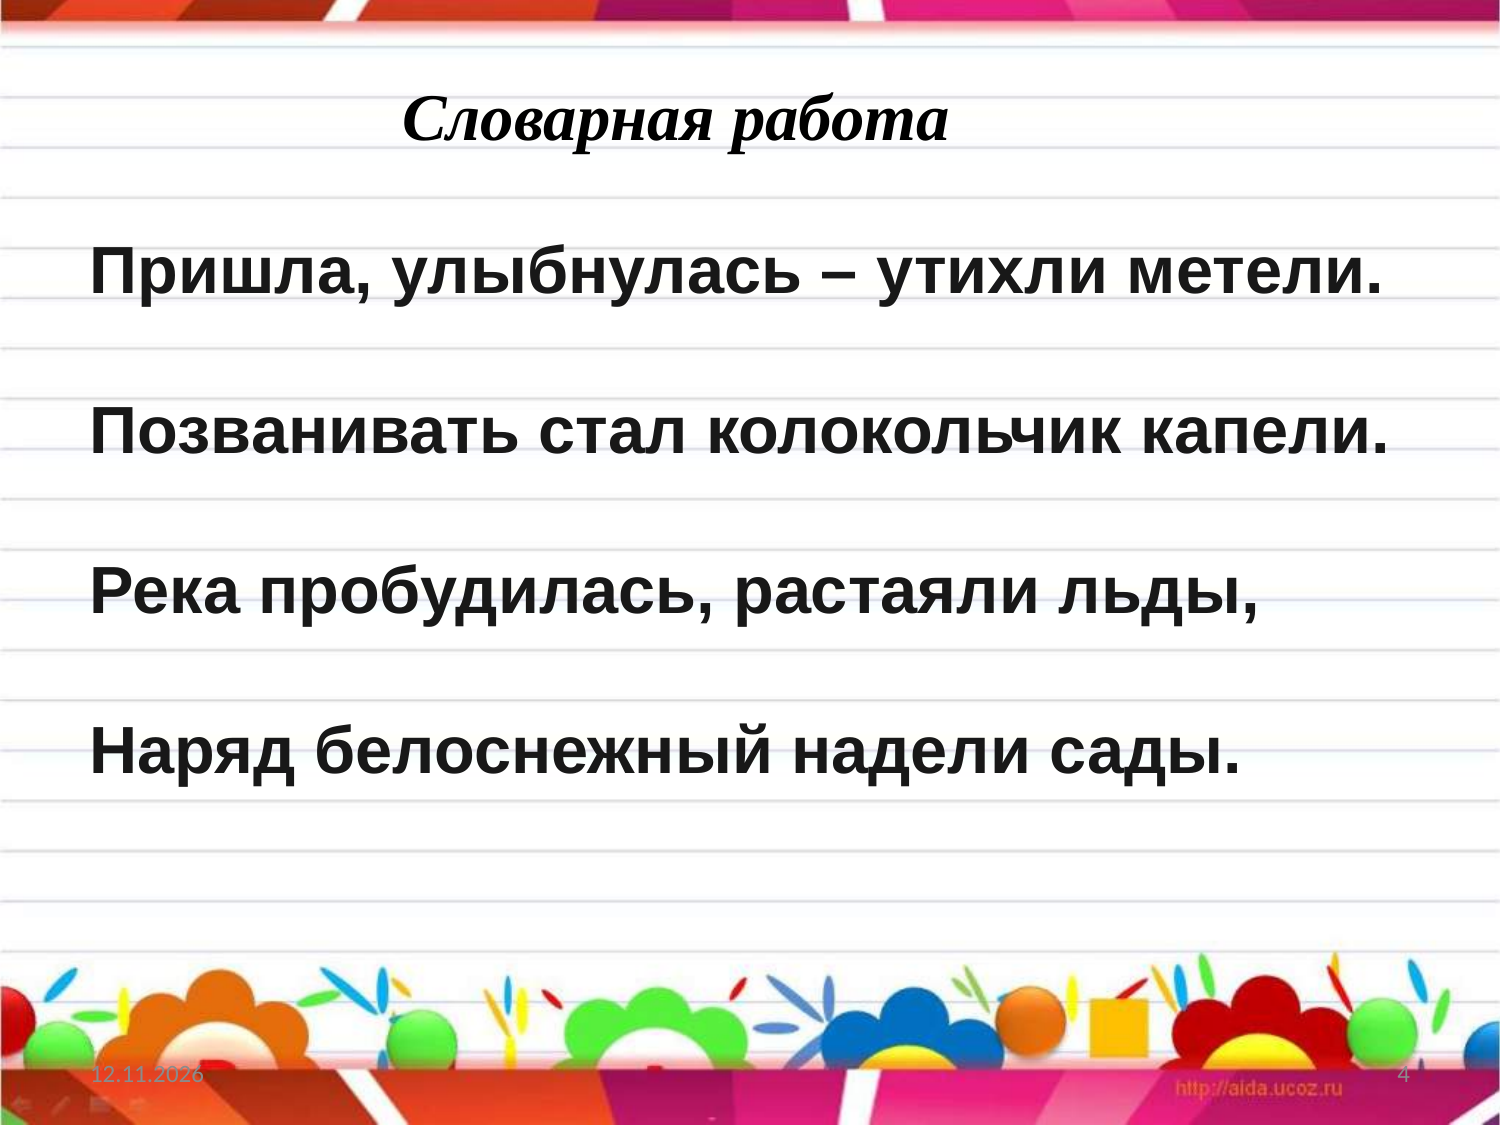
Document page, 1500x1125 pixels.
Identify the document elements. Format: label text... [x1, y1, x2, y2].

text_box Словарная работа [387, 66, 1138, 161]
slide_number 4 [1074, 1042, 1425, 1103]
text_box Пришла, улыбнулась – утихли метели. Позванивать стал колокольчик капели. Река пробудилась, растаяли льды, Наряд белоснежный надели сады. [74, 219, 1425, 820]
picture [0, 0, 1500, 1125]
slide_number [75, 1042, 425, 1103]
